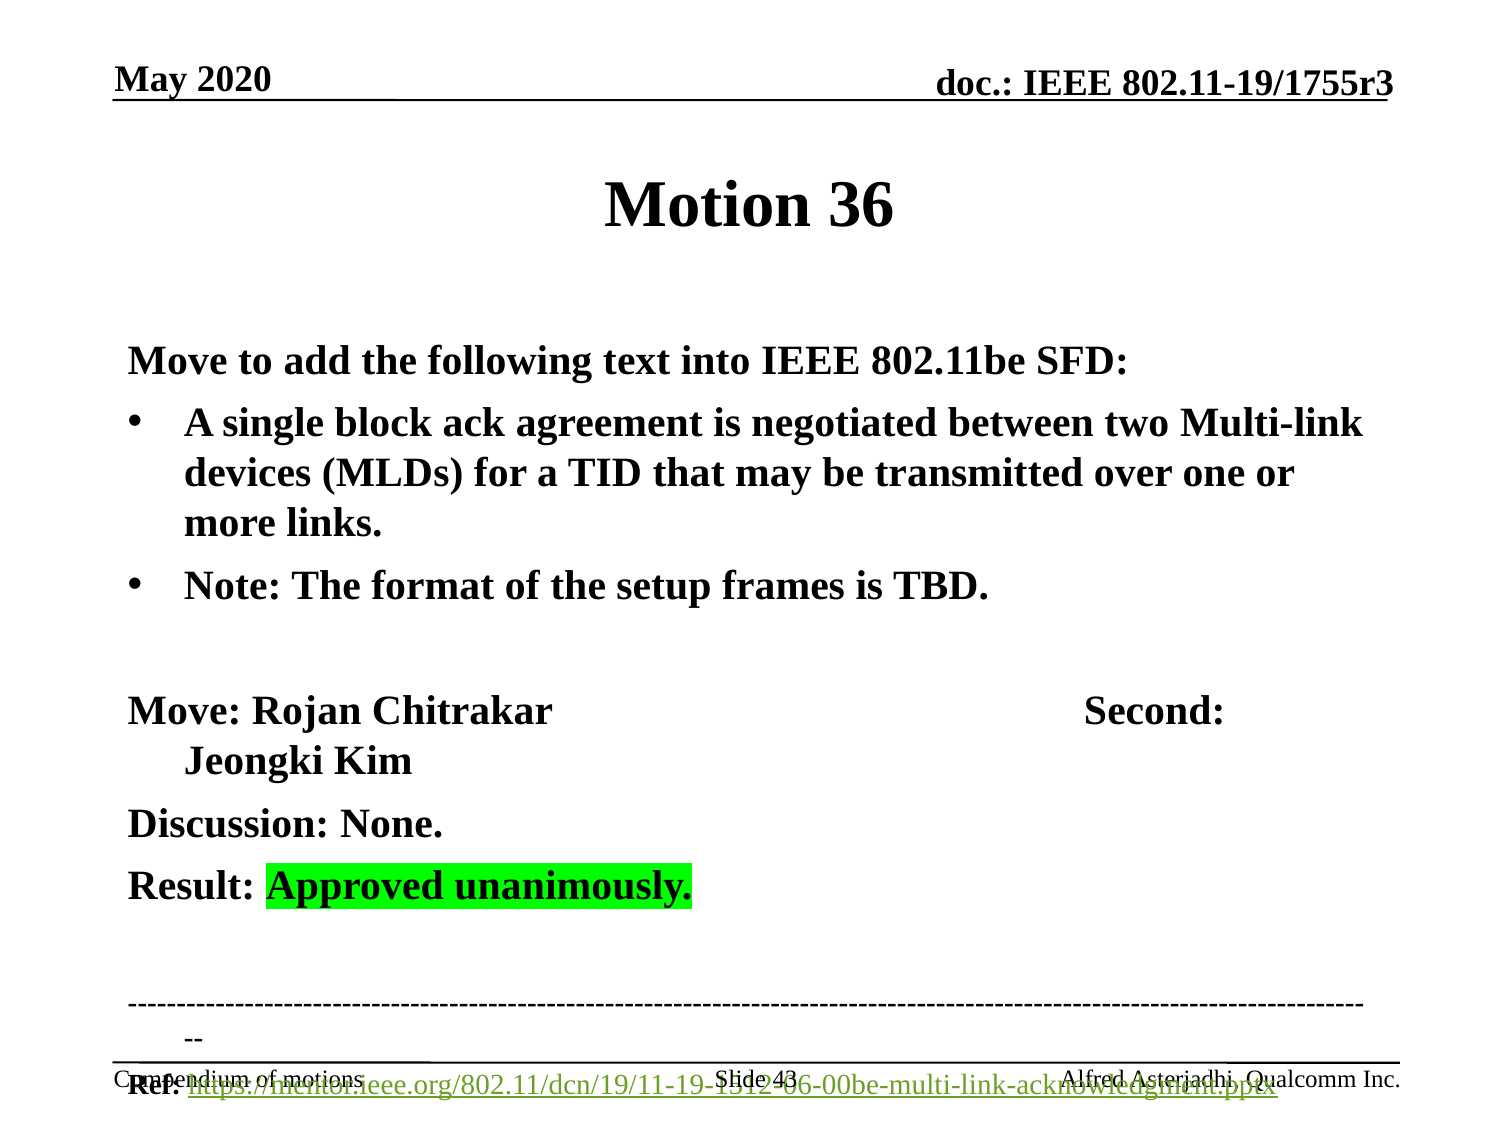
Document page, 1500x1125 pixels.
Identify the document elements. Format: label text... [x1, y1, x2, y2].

title Motion 36 [112, 112, 1388, 288]
footer Alfred Asterjadhi, Qualcomm Inc. [878, 1061, 1402, 1093]
list Move to add the following text into IEEE 802.11be SFD: A single block ack agreement is negotiated between two Multi-link devices (MLDs) for a TID that may be transmitted over one or more links. Note: The format of the setup frames is TBD. Move: Rojan Chitrakar Second: Jeongki Kim Discussion: None. Result: Approved unanimously. --------------------------------------------------------------------------------------------------------------------------------- Ref: https://mentor.ieee.org/802.11/dcn/19/11-19-1512-06-00be-multi-link-acknowledgment.pptx [112, 324, 1388, 1063]
slide_number Slide 43 [712, 1061, 800, 1123]
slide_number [114, 54, 423, 100]
